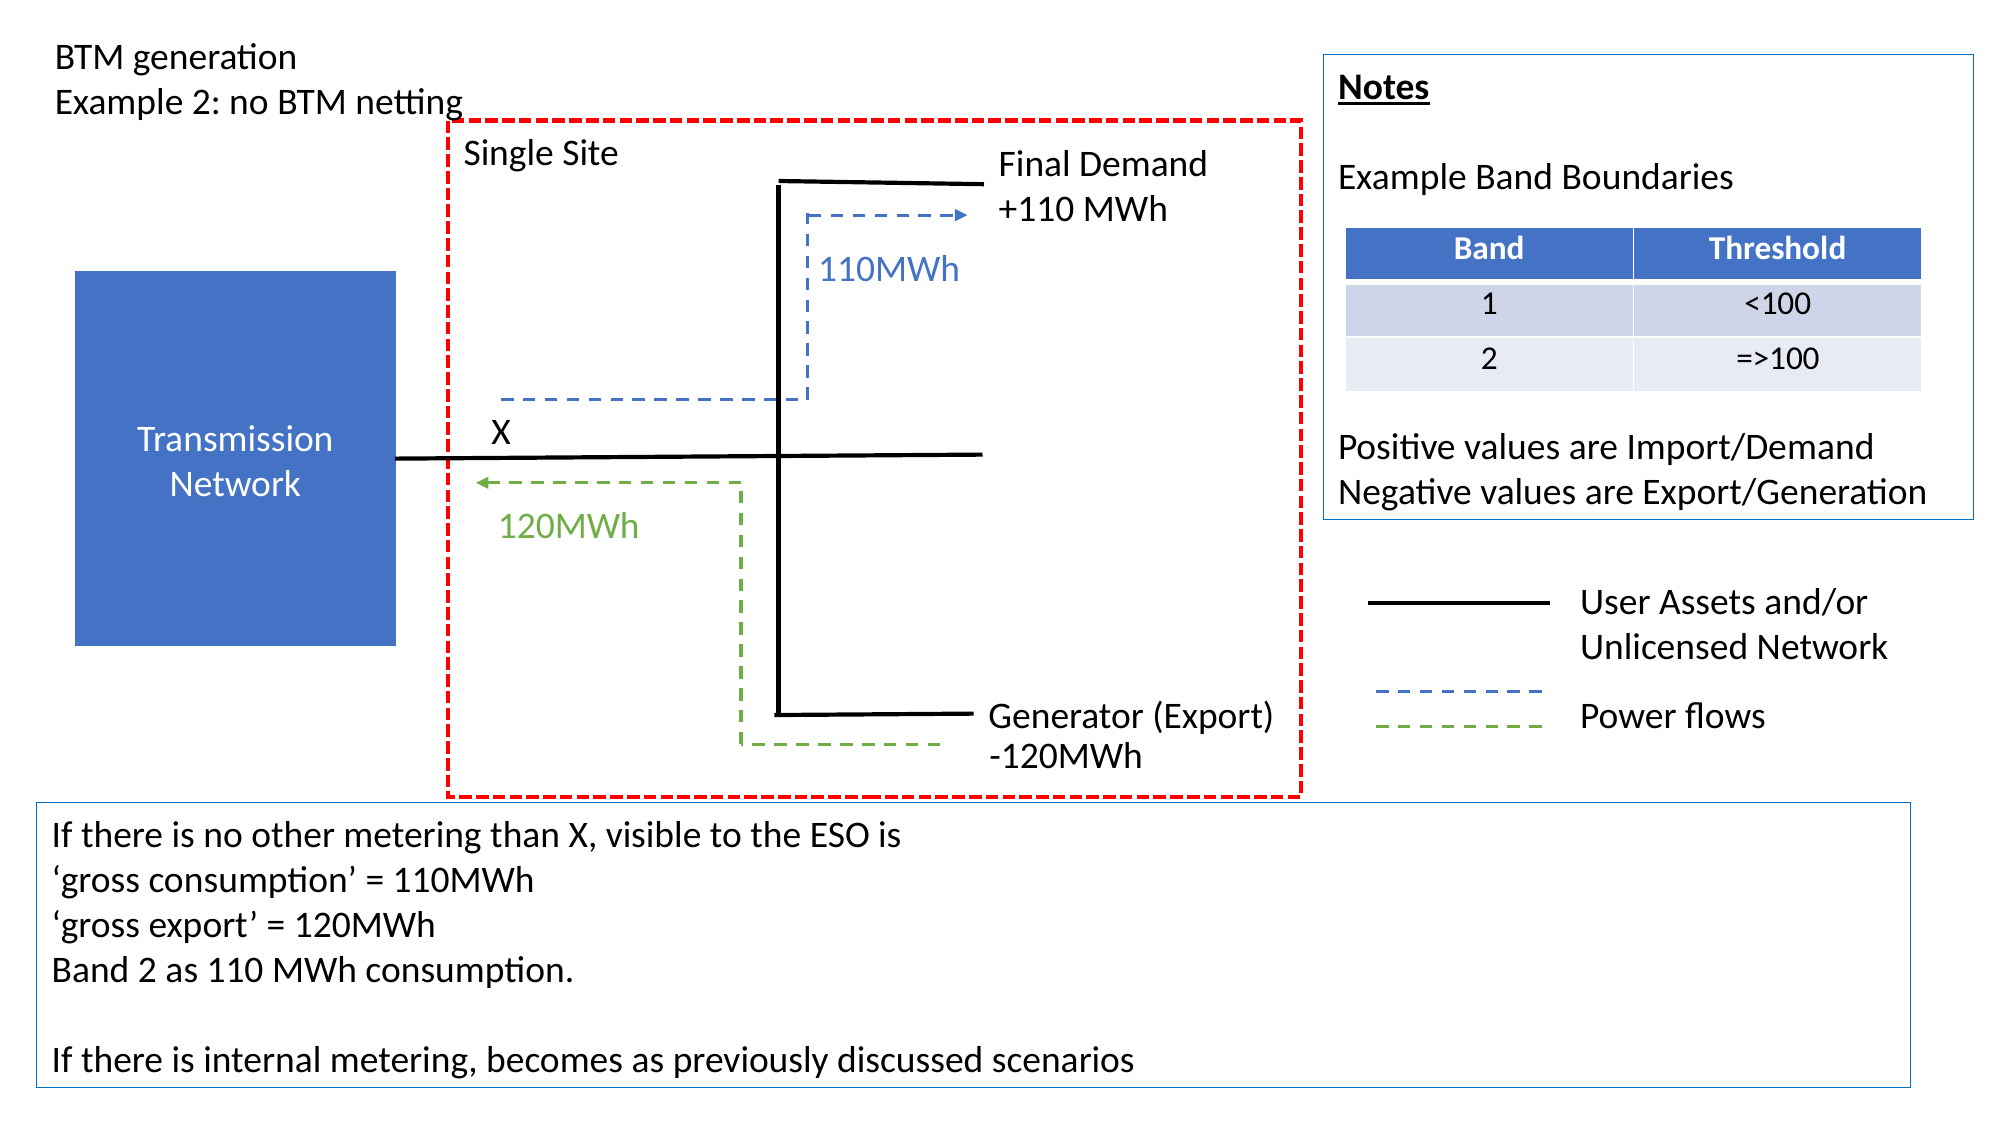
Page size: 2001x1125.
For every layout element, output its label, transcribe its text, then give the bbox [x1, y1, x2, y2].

table_cell =>100 [1634, 338, 1921, 391]
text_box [778, 181, 983, 185]
text_box User Assets and/or Unlicensed Network [1565, 569, 1974, 675]
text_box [395, 454, 778, 459]
text_box [447, 119, 1302, 798]
text_box BTM generation Example 2: no BTM netting [39, 24, 479, 130]
text_box 110MWh [808, 236, 983, 296]
text_box If there is no other metering than X, visible to the ESO is ‘gross consumption’ = 110MWh ‘gross export’ = 120MWh Band 2 as 110 MWh consumption. If there is internal metering, becomes as previously discussed scenarios [36, 802, 1911, 1088]
text_box Final Demand +110 MWh [983, 131, 1224, 237]
text_box Single Site [448, 120, 635, 181]
table_cell 1 [1346, 285, 1633, 336]
text_box 110MWh [803, 236, 807, 296]
text_box Transmission Network [75, 271, 396, 646]
table_header Threshold [1634, 228, 1921, 279]
text_box Power flows [1565, 683, 1974, 744]
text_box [779, 454, 983, 459]
table_header Band [1346, 228, 1633, 279]
text_box Notes Example Band Boundaries Positive values are Import/Demand Negative values are Export/Generation [1323, 54, 1974, 520]
table_cell 2 [1346, 338, 1633, 391]
text_box Generator (Export) [973, 683, 1293, 744]
text_box X [476, 399, 526, 454]
table_cell <100 [1634, 285, 1921, 336]
text_box 120MWh [483, 494, 660, 554]
text_box -120MWh [974, 724, 1158, 784]
